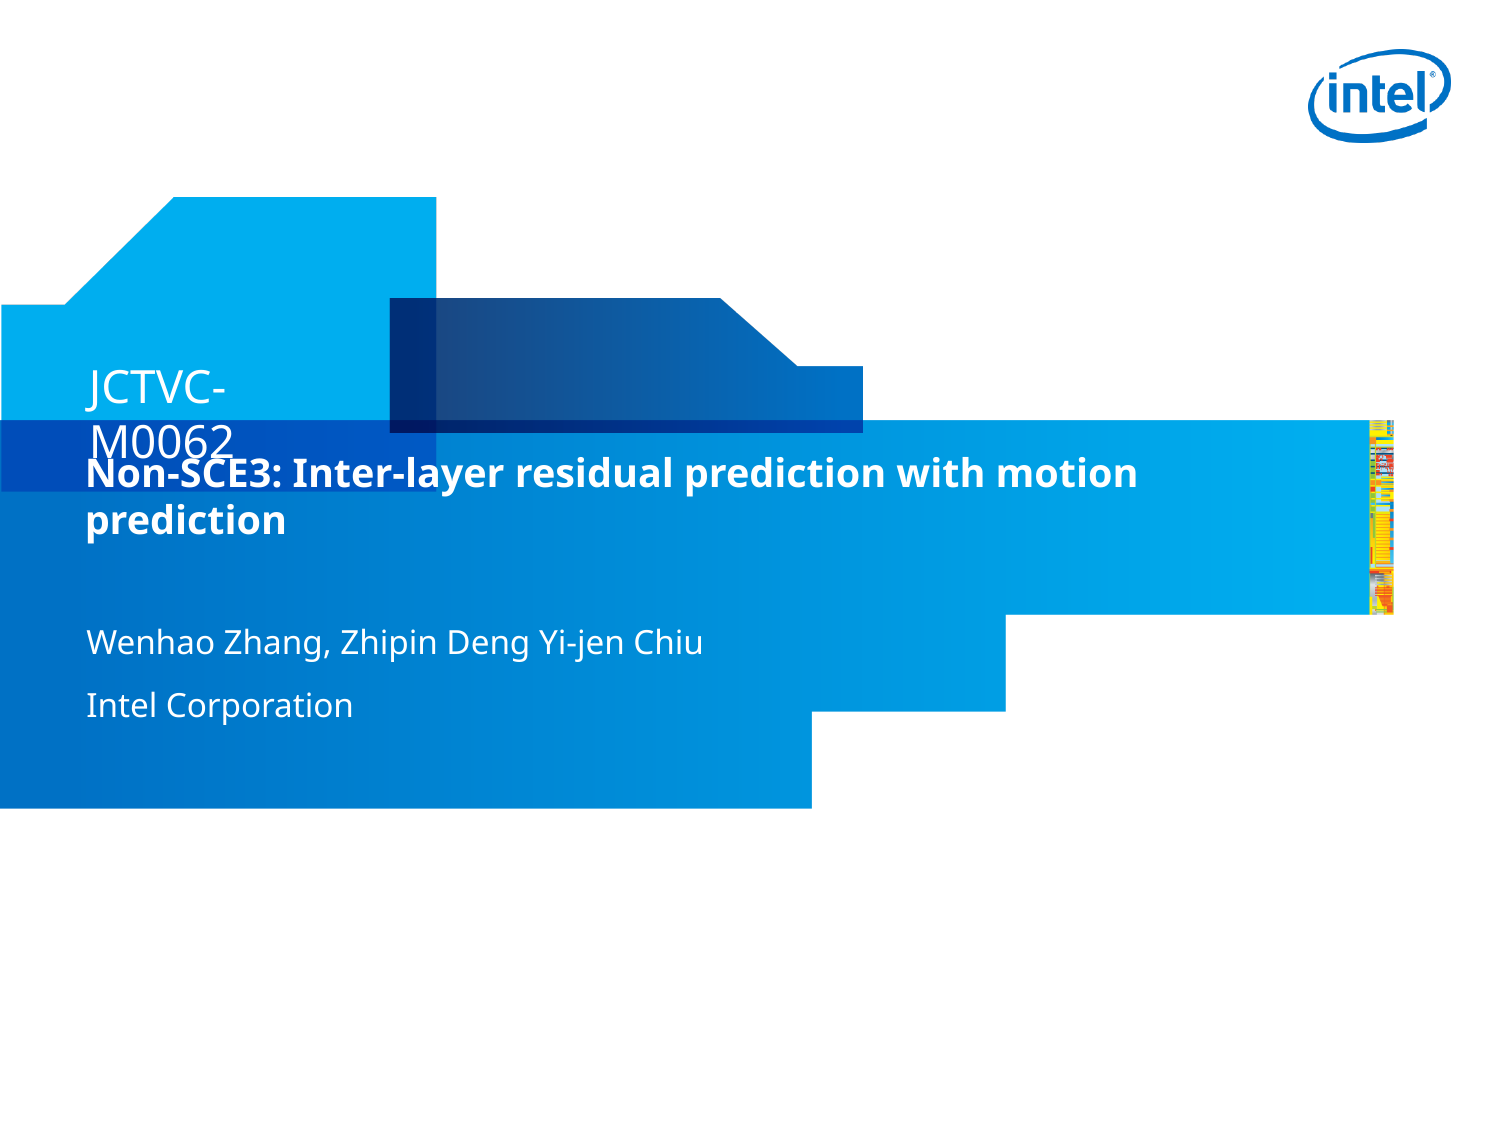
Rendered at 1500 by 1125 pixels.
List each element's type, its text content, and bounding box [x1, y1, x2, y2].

subtitle Wenhao Zhang, Zhipin Deng Yi-jen Chiu Intel Corporation [86, 598, 799, 717]
title Non-SCE3: Inter-layer residual prediction with motion prediction [84, 447, 1272, 544]
picture [388, 197, 1394, 809]
text_box JCTVC-M0062 [73, 349, 388, 475]
picture [0, 197, 635, 809]
picture [1308, 49, 1451, 143]
